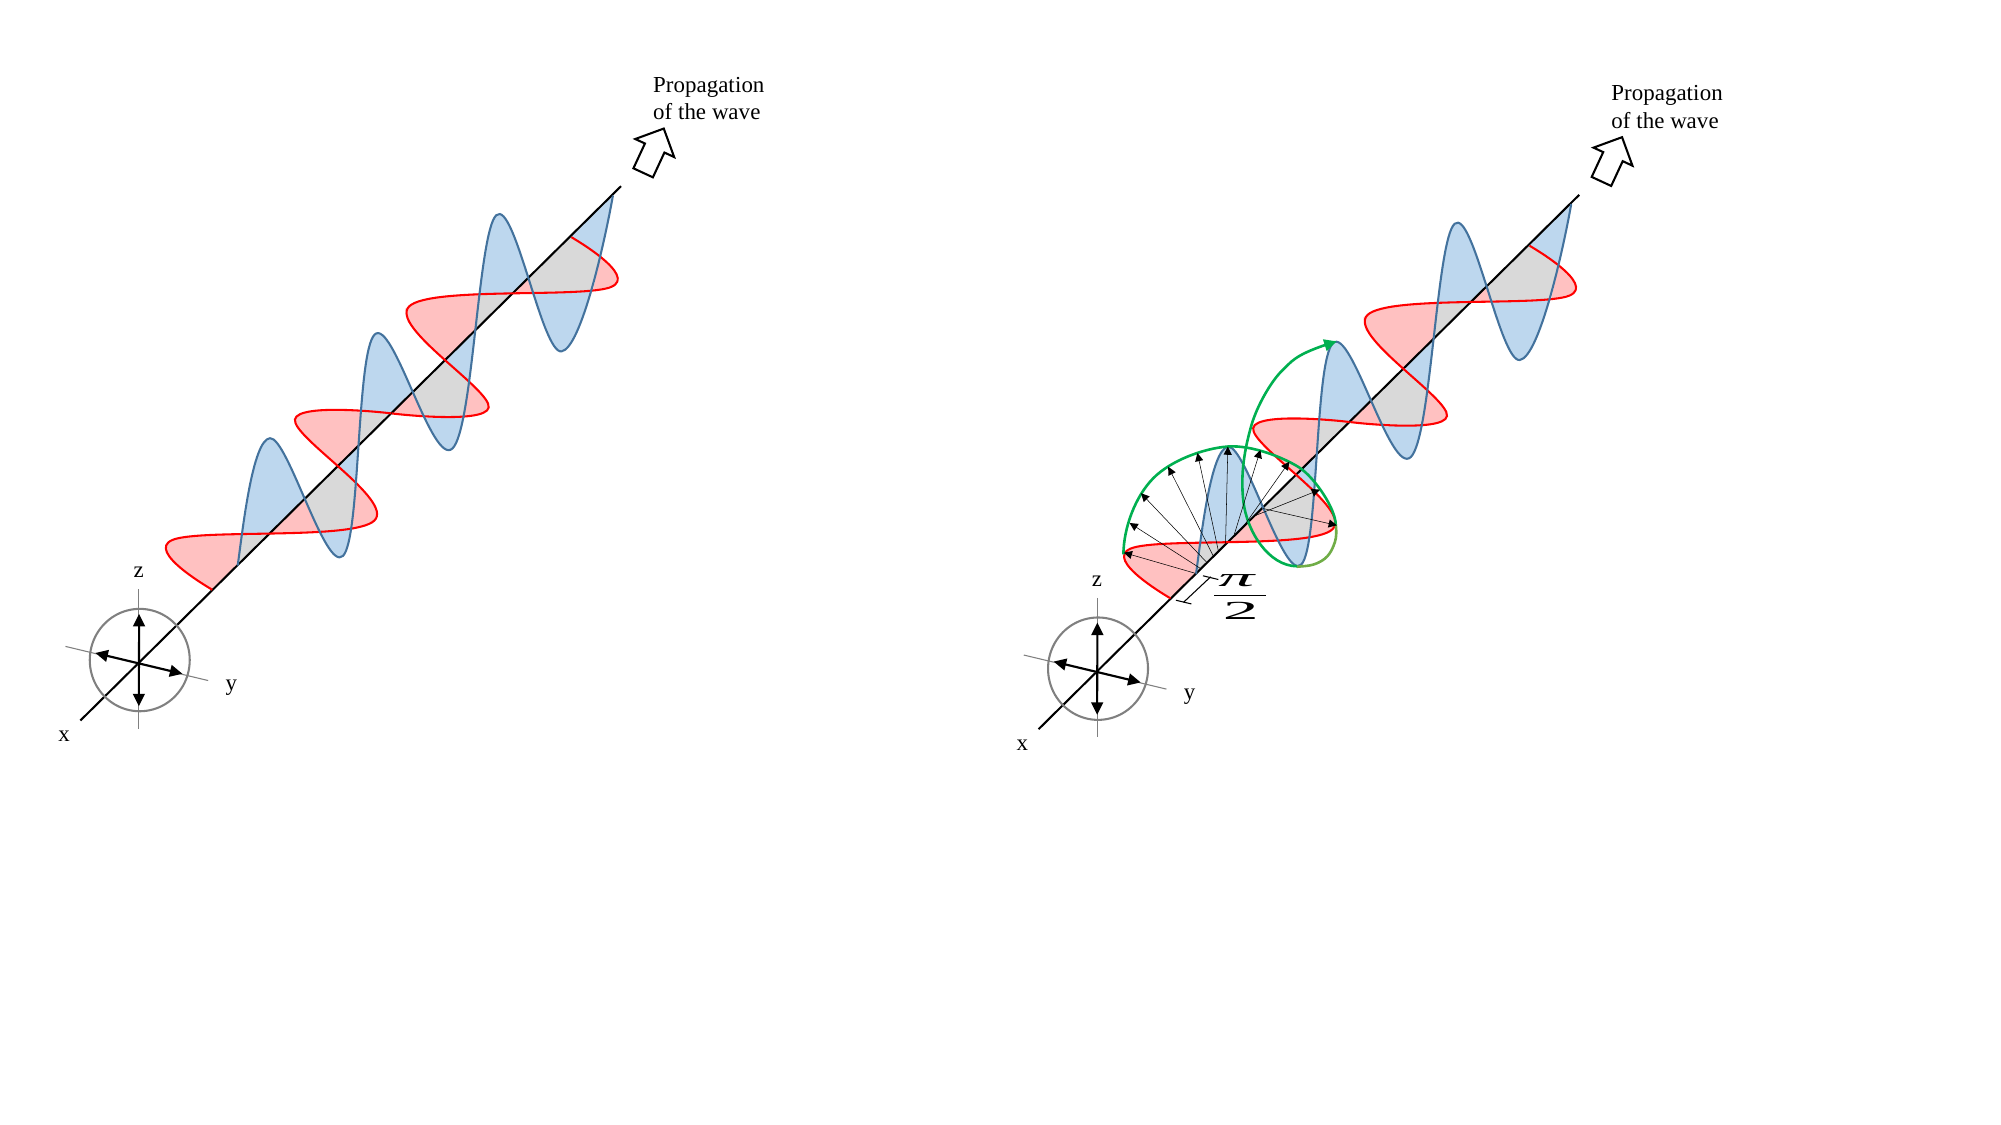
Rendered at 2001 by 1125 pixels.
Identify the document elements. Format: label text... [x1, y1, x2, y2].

text_box Propagation of the wave [638, 61, 782, 132]
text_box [1175, 563, 1270, 626]
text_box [1123, 446, 1337, 574]
text_box [632, 132, 676, 179]
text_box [65, 646, 138, 681]
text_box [80, 186, 621, 721]
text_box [95, 652, 183, 674]
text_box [140, 646, 209, 681]
text_box x [43, 711, 85, 754]
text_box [1001, 70, 1740, 763]
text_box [1123, 341, 1337, 446]
